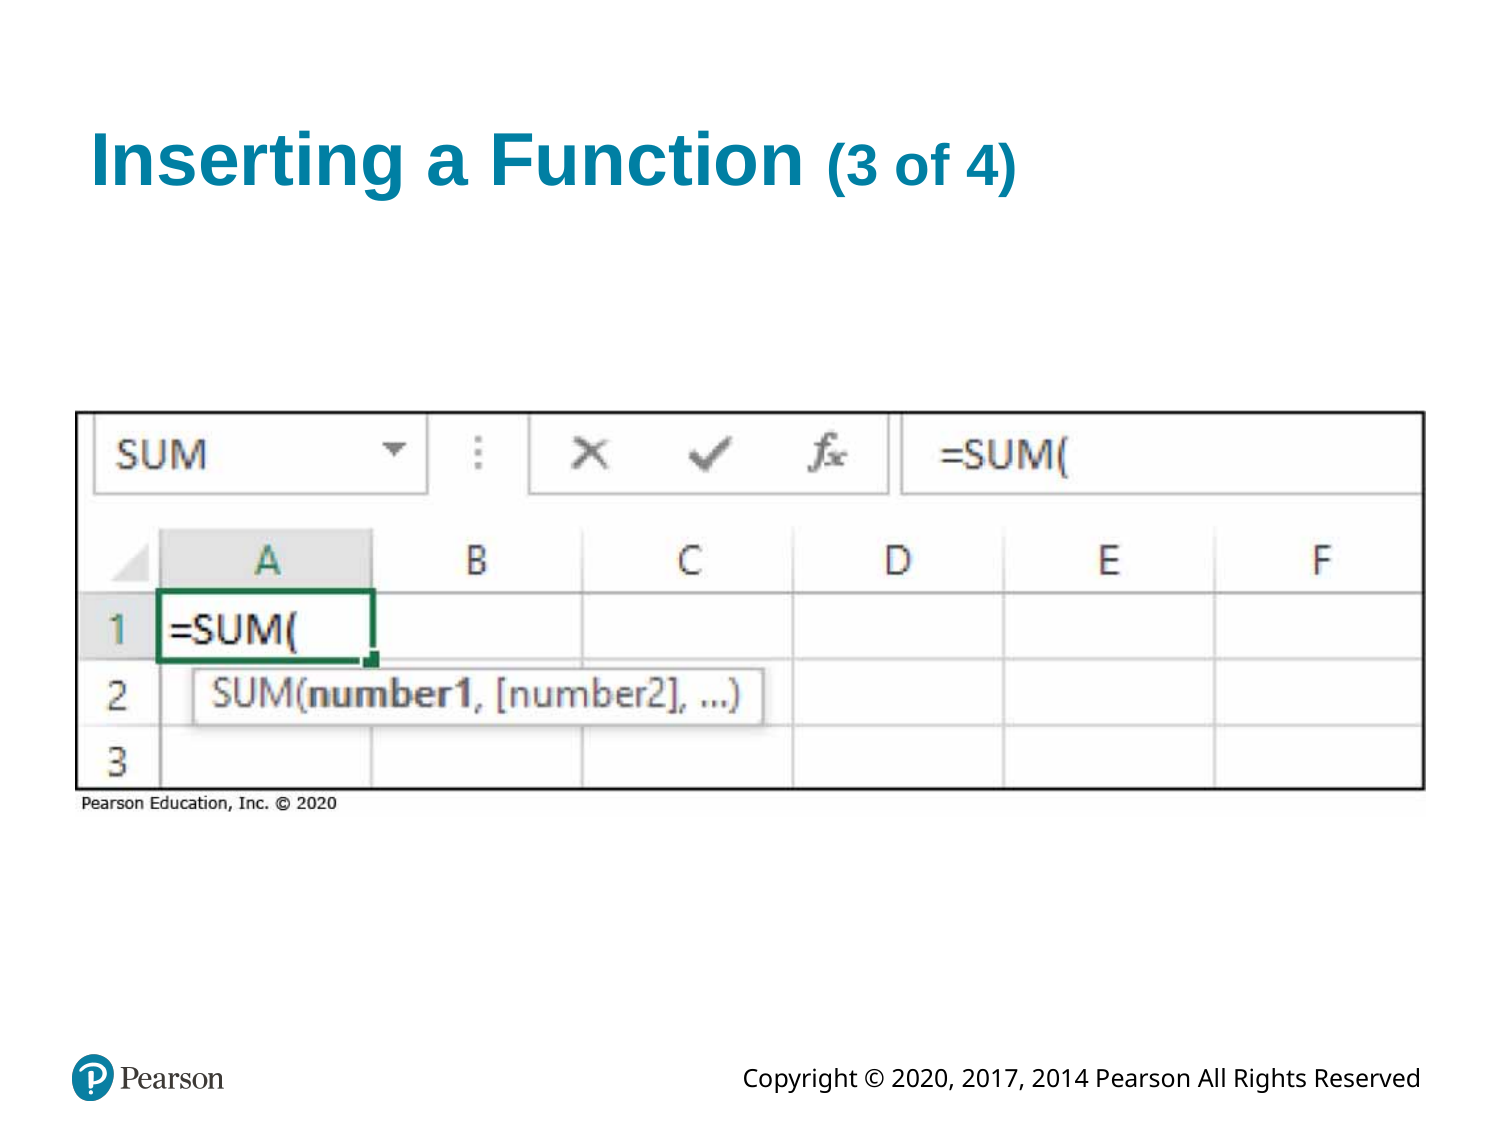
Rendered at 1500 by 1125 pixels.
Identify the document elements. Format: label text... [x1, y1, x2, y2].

picture [80, 1063, 106, 1088]
picture [72, 1087, 83, 1101]
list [74, 410, 1426, 817]
picture [98, 1054, 224, 1101]
picture [72, 1054, 88, 1070]
title Inserting a Function (3 of 4) [75, 35, 1425, 216]
